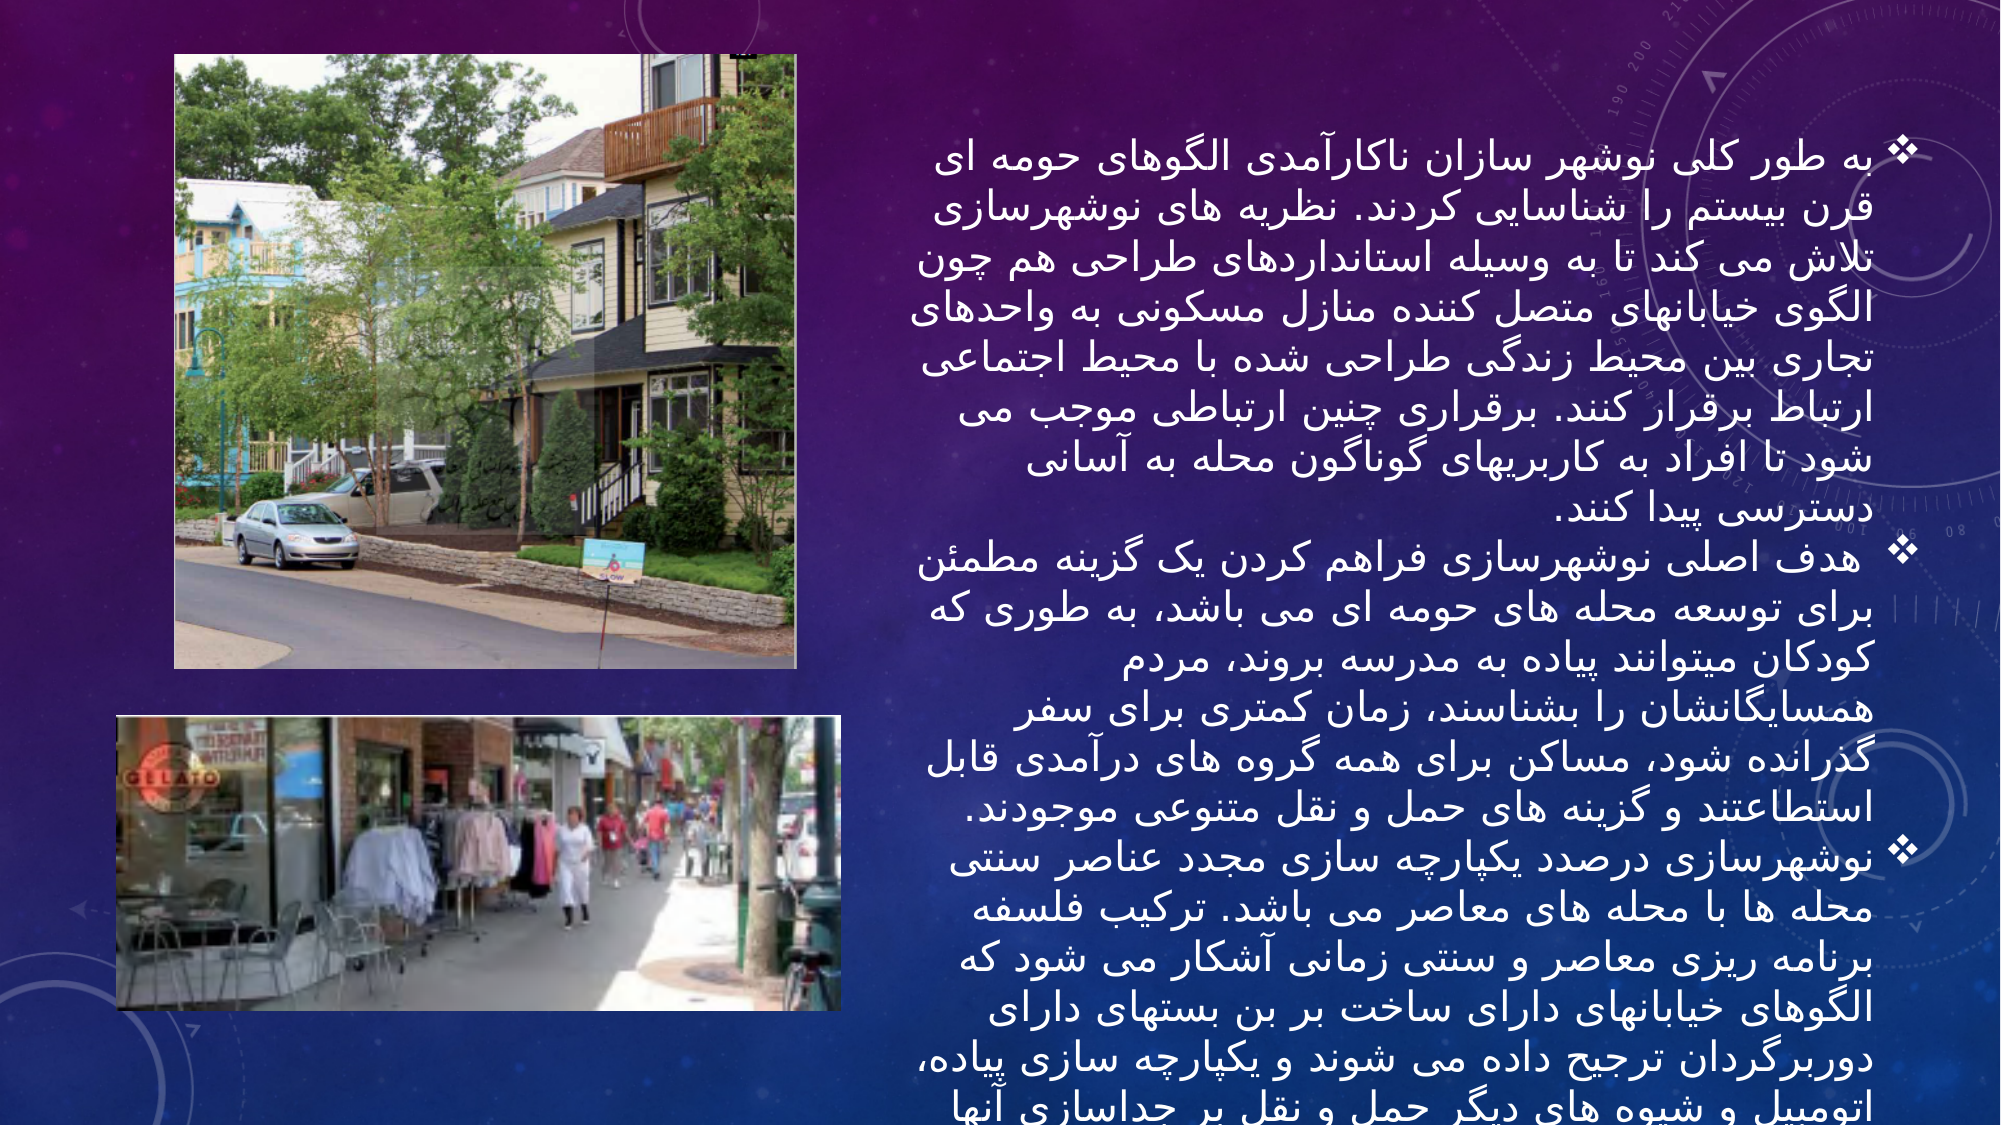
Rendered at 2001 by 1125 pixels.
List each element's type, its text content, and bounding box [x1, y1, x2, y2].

text_box به طور کلی نوشهر سازان ناکارآمدی الگوهای حومه ای قرن بیستم را شناسایی کردند. نظریه های نوشهرسازی تلاش می کند تا به وسیله استانداردهای طراحی هم چون الگوی خیابانهای متصل کننده منازل مسکونی به واحدهای تجاری بین محیط زندگی طراحی شده با محیط اجتماعی ارتباط برقرار کنند. برقراری چنین ارتباطی موجب می شود تا افراد به کاربریهای گوناگون محله به آسانی دسترسی پیدا کنند. هدف اصلی نوشهرسازی فراهم کردن یک گزینه مطمئن برای توسعه محله های حومه ای می باشد، به طوری که کودکان میتوانند پیاده به مدرسه بروند، مردم همسایگانشان را بشناسند، زمان کمتری برای سفر گذرانده شود، مساکن برای همه گروه های درآمدی قابل استطاعتند و گزینه های حمل و نقل متنوعی موجودند. نوشهرسازی درصدد یکپارچه سازی مجدد عناصر سنتی محله ها با محله های معاصر می باشد. ترکیب فلسفه برنامه ریزی معاصر و سنتی زمانی آشکار می شود که الگوهای خیابانهای دارای ساخت بر بن بستهای دارای دوربرگردان ترجیح داده می شوند و یکپارچه سازی پیاده، اتومبیل و شیوه های دیگر حمل و نقل بر جداسازی آنها اولویت مییابد. در نتیجه تشویق ارتباطات و پایداری بیشتر از جداسازی و تنزل زیست محیطی است. [872, 71, 1938, 1125]
picture [0, 0, 2001, 1125]
